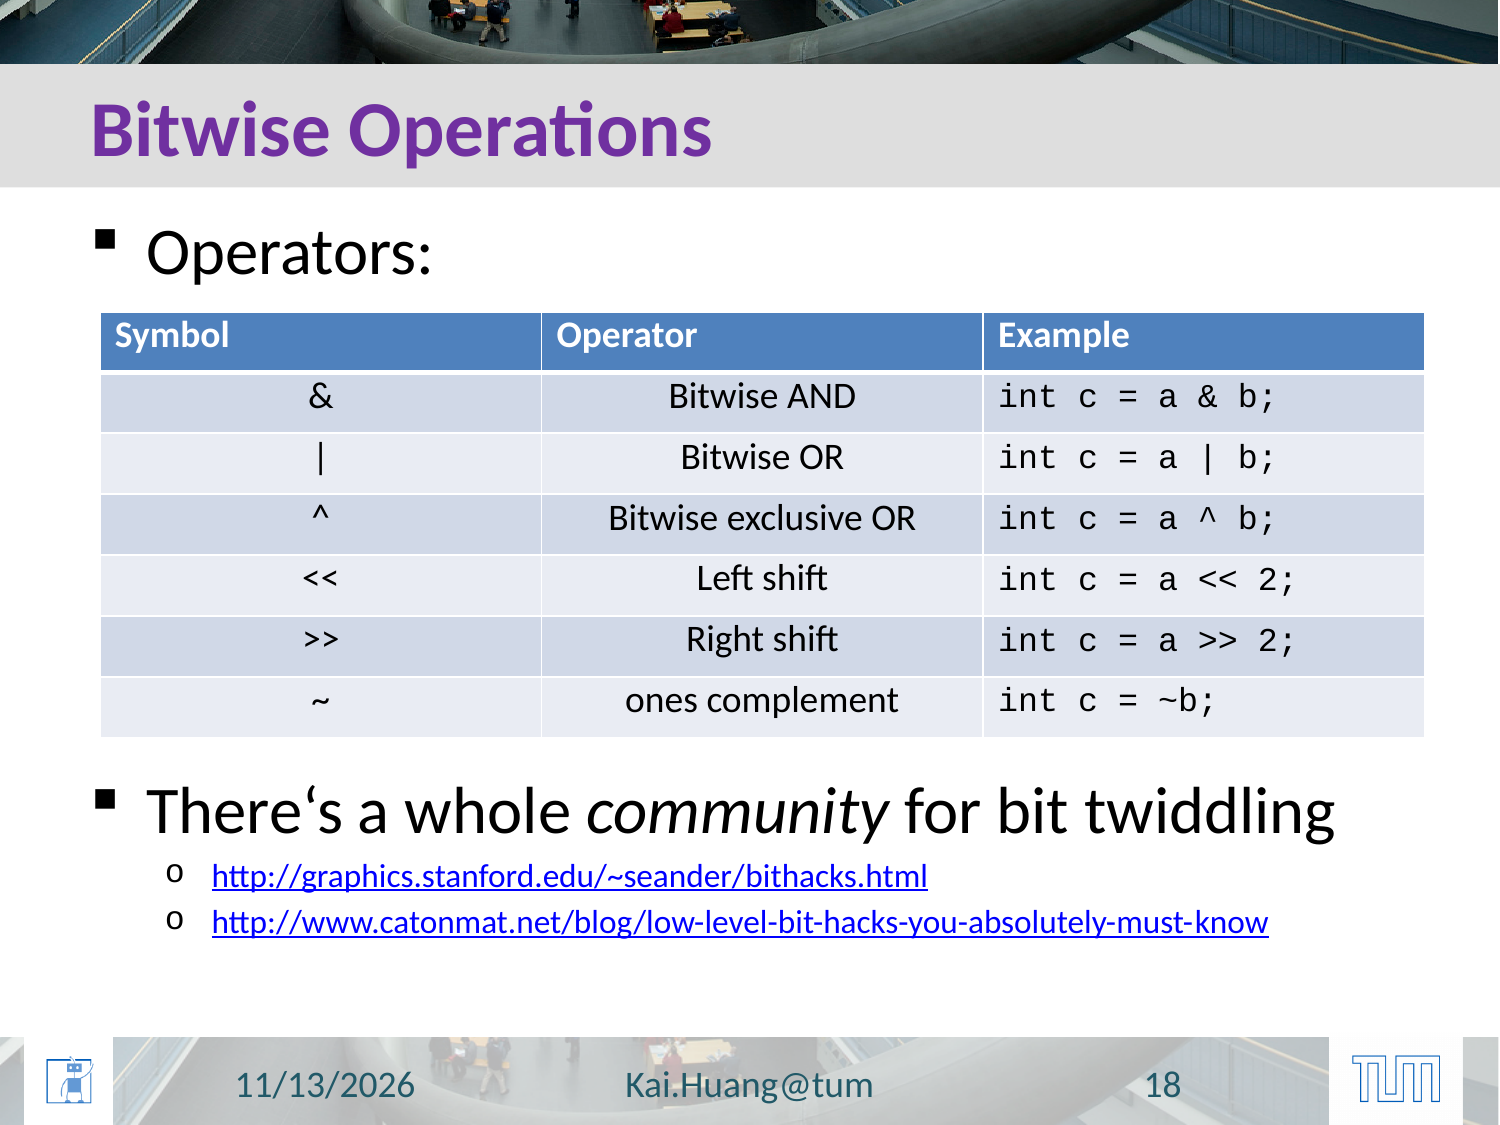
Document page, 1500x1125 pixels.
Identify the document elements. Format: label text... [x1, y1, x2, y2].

footer Kai.Huang@tum [512, 1052, 988, 1113]
table_cell int c = a ^ b; [984, 495, 1424, 554]
table_cell Bitwise exclusive OR [542, 495, 982, 554]
slide_number 18 [1012, 1052, 1313, 1113]
list Operators: There‘s a whole community for bit twiddling http://graphics.stanford.edu/~seander/bithacks.html http://www.catonmat.net/blog/low-level-bit-hacks-you-absolutely-must-know [75, 200, 1425, 1025]
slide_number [162, 1052, 488, 1113]
table_cell ~ [101, 678, 541, 737]
table_cell | [101, 434, 541, 493]
table_header Operator [542, 313, 982, 370]
table_cell << [101, 556, 541, 615]
table_cell int c = a & b; [984, 375, 1424, 432]
table_header Symbol [101, 313, 541, 370]
table_cell int c = ~b; [984, 678, 1424, 737]
table_cell Left shift [542, 556, 982, 615]
table_cell Right shift [542, 617, 982, 676]
table_cell int c = a | b; [984, 434, 1424, 493]
title Bitwise Operations [75, 62, 1425, 188]
picture [0, 1032, 1500, 1125]
table_cell int c = a << 2; [984, 556, 1424, 615]
table_cell Bitwise OR [542, 434, 982, 493]
table_header Example [984, 313, 1424, 370]
table_cell int c = a >> 2; [984, 617, 1424, 676]
table_cell >> [101, 617, 541, 676]
table_cell & [101, 375, 541, 432]
picture [0, 0, 1500, 64]
table_cell ones complement [542, 678, 982, 737]
table_cell ^ [101, 495, 541, 554]
table_cell Bitwise AND [542, 375, 982, 432]
